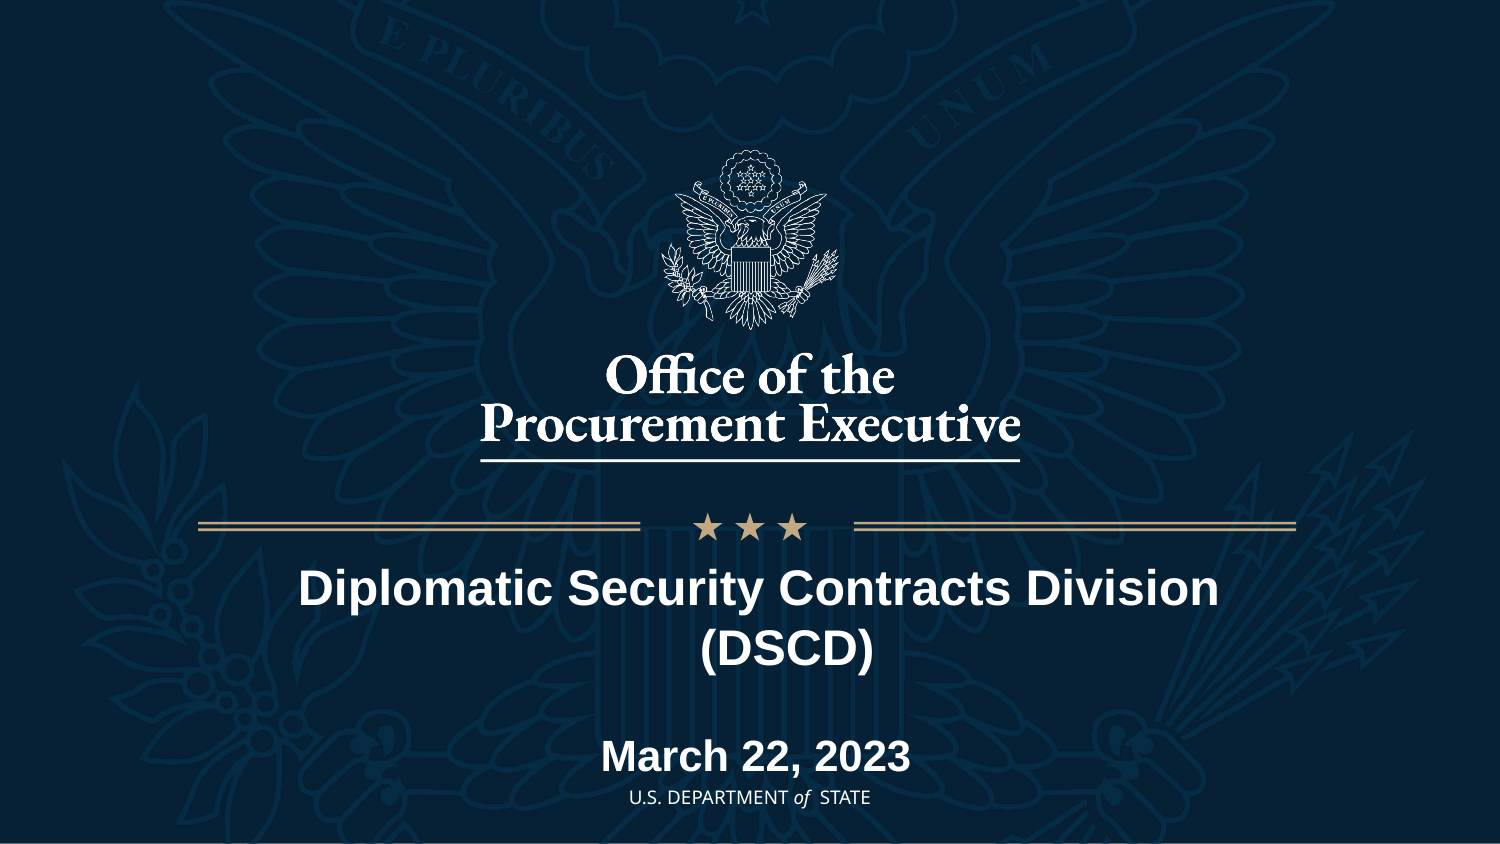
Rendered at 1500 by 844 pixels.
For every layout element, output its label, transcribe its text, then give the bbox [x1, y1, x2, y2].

subtitle Diplomatic Security Contracts Division (DSCD) March 22, 2023 [225, 484, 1275, 582]
picture [44, 0, 1442, 844]
